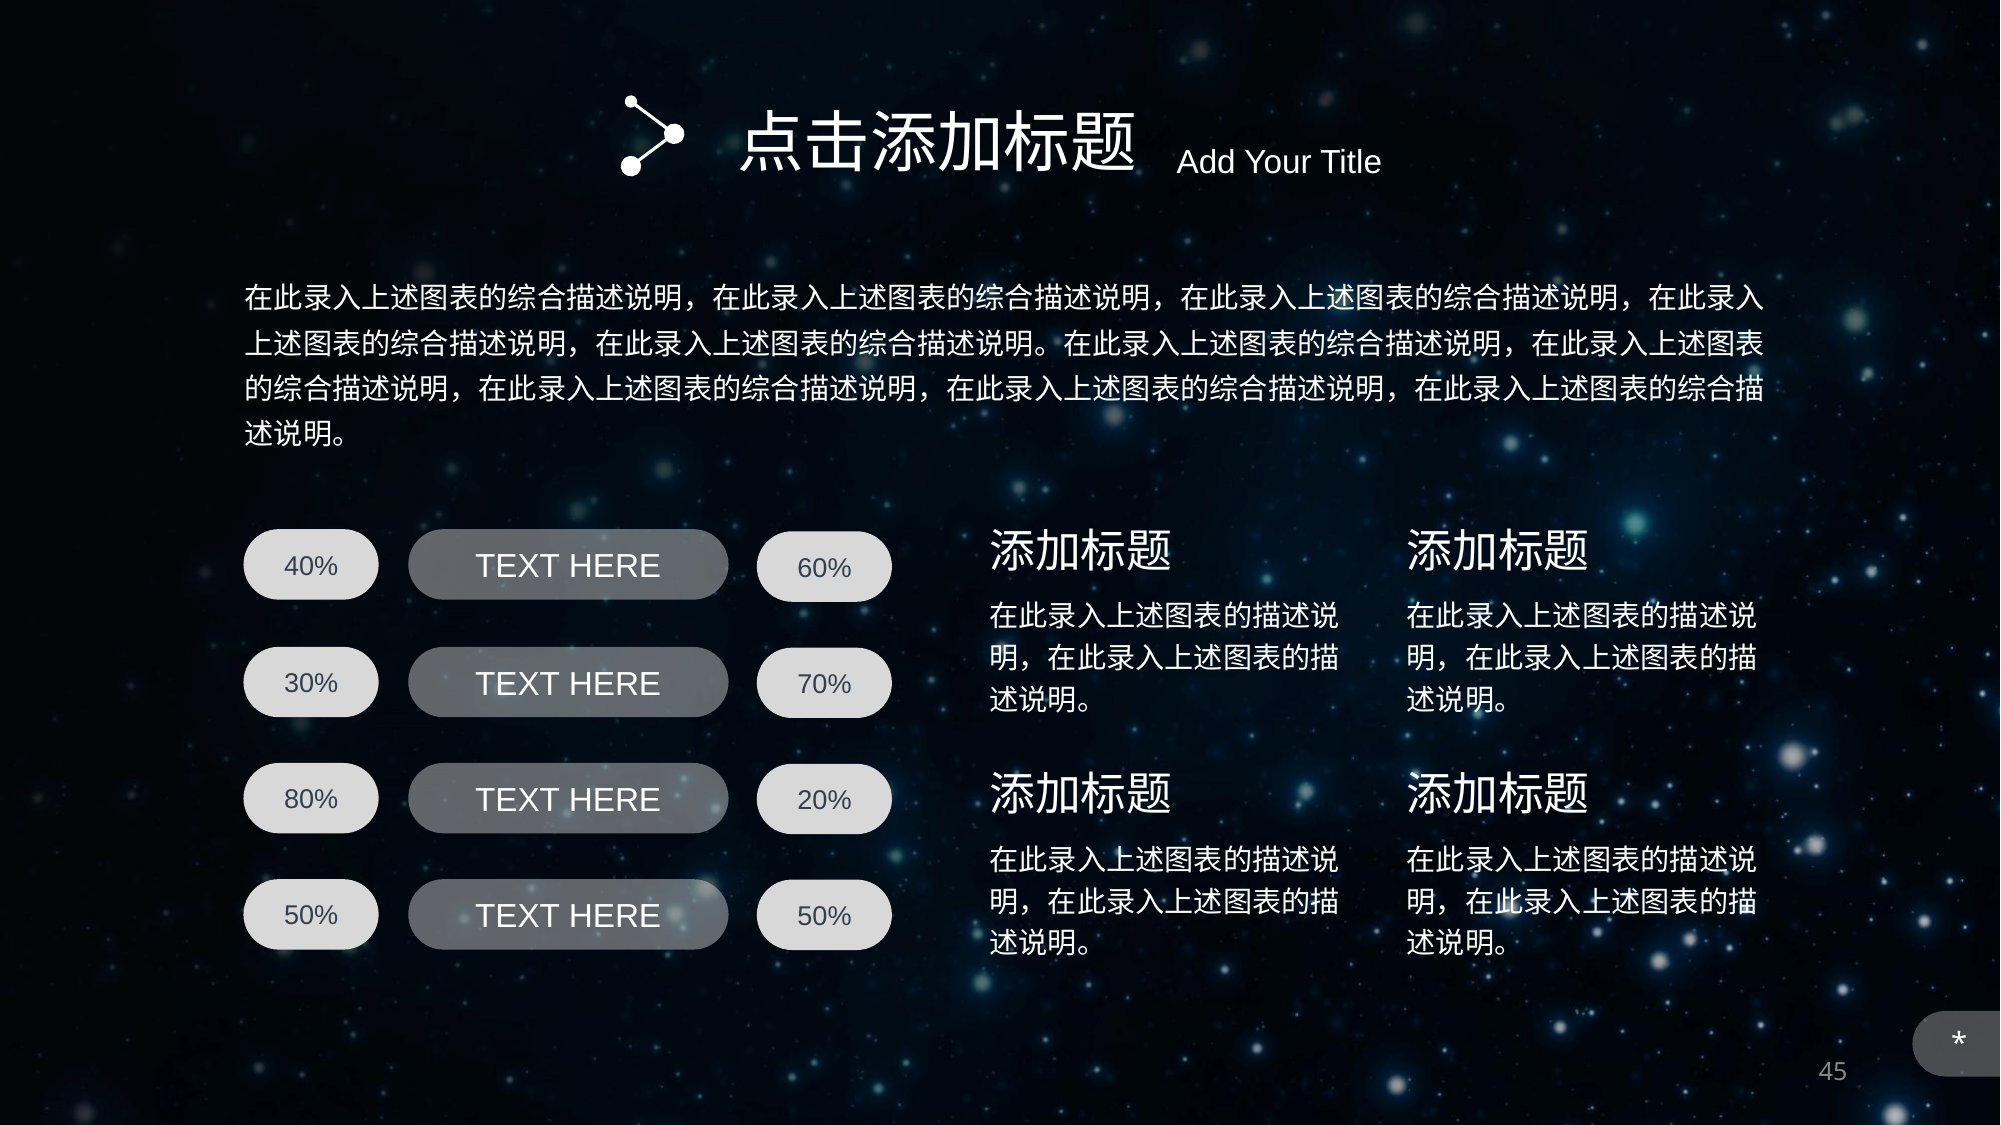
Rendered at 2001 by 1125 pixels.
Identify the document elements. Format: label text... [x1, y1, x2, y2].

text_box 点击添加标题 [722, 92, 1153, 188]
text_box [243, 646, 892, 718]
text_box 添加标题 [974, 757, 1229, 826]
text_box 在此录入上述图表的综合描述说明，在此录入上述图表的综合描述说明，在此录入上述图表的综合描述说明，在此录入上述图表的综合描述说明，在此录入上述图表的综合描述说明。在此录入上述图表的综合描述说明，在此录入上述图表的综合描述说明，在此录入上述图表的综合描述说明，在此录入上述图表的综合描述说明，在此录入上述图表的综合描述说明。 [229, 261, 1790, 459]
text_box * [1925, 1018, 2000, 1065]
text_box 在此录入上述图表的描述说明，在此录入上述图表的描述说明。 [974, 826, 1367, 968]
text_box 添加标题 [974, 514, 1229, 582]
text_box 在此录入上述图表的描述说明，在此录入上述图表的描述说明。 [974, 582, 1367, 724]
slide_number 45 [1412, 1042, 1863, 1103]
text_box [1912, 1010, 2000, 1077]
picture [0, 0, 2000, 1125]
text_box 在此录入上述图表的描述说明，在此录入上述图表的描述说明。 [1391, 826, 1780, 968]
text_box 添加标题 [1391, 514, 1646, 582]
text_box 在此录入上述图表的描述说明，在此录入上述图表的描述说明。 [1391, 582, 1780, 724]
text_box 添加标题 [1391, 757, 1646, 826]
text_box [243, 879, 892, 950]
text_box Add Your Title [1161, 132, 1541, 188]
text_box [243, 762, 892, 835]
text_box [243, 529, 892, 602]
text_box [630, 101, 675, 167]
